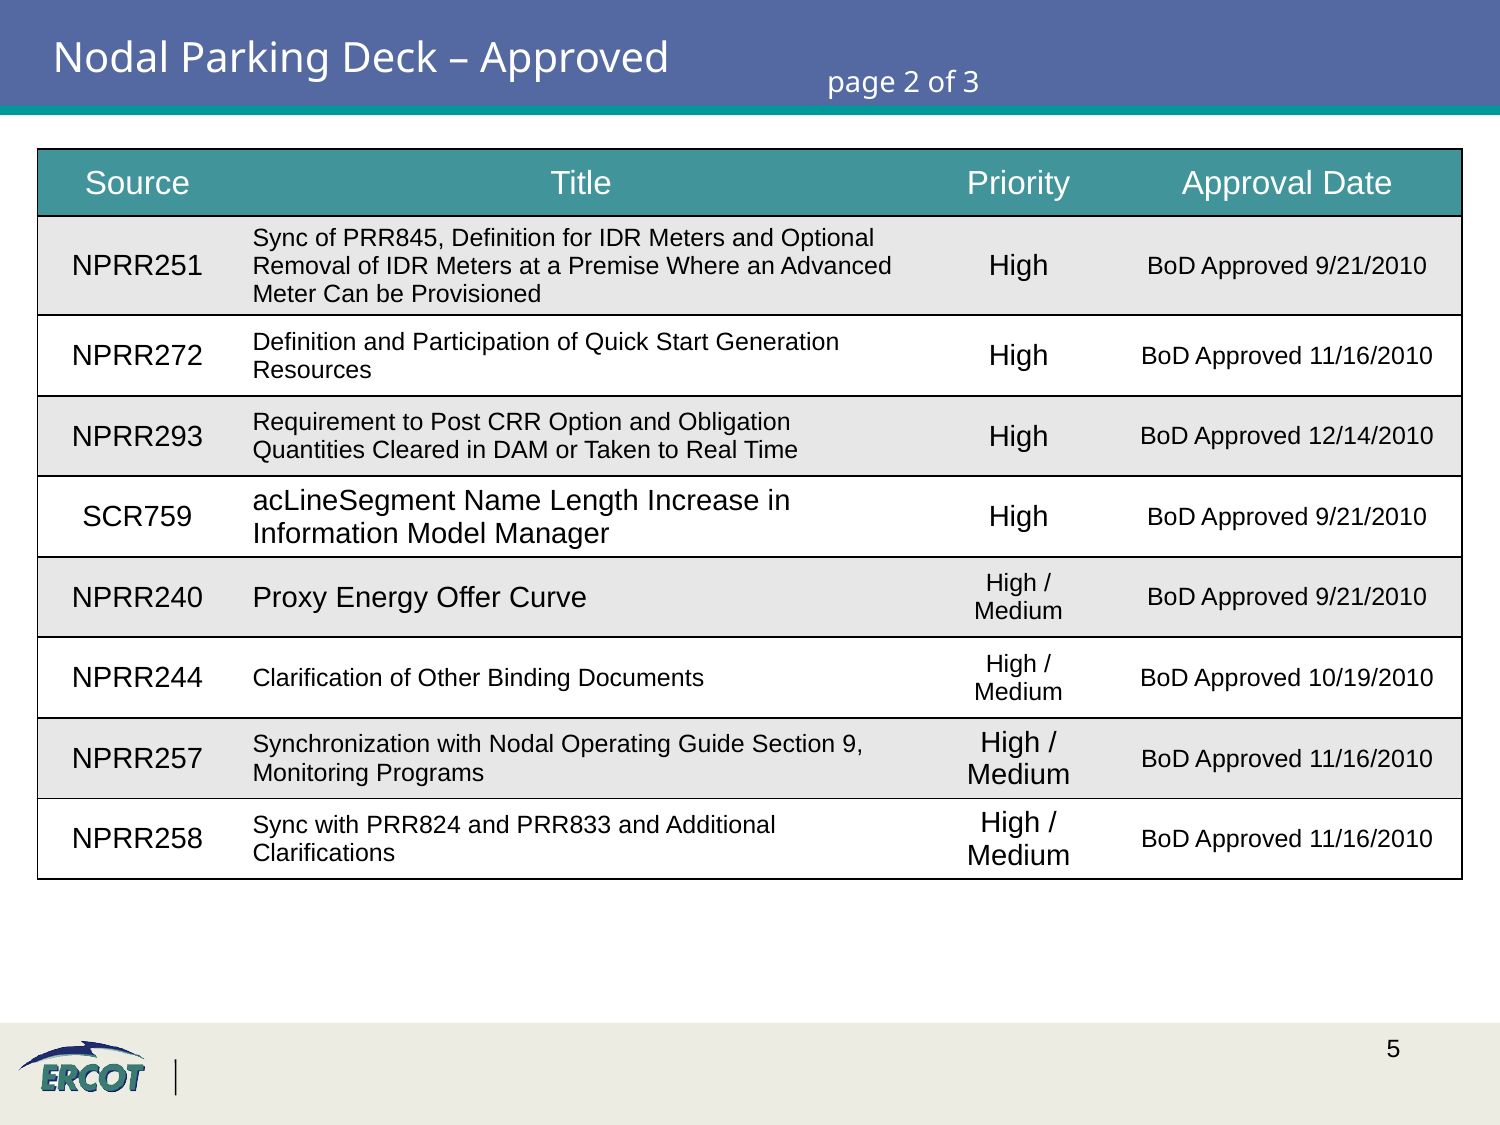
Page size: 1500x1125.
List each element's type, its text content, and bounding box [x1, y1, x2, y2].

table_cell NPRR240 [38, 558, 237, 636]
title Nodal Parking Deck – Approved [37, 12, 813, 101]
table_cell High [925, 316, 1112, 395]
table_cell High / Medium [925, 799, 1112, 878]
table_cell High / Medium [925, 558, 1112, 636]
table_cell BoD Approved 11/16/2010 [1112, 799, 1461, 878]
table_cell Sync of PRR845, Definition for IDR Meters and Optional Removal of IDR Meters at a Premise Where an Advanced Meter Can be Provisioned [237, 217, 925, 314]
table_cell NPRR293 [38, 397, 237, 475]
table_cell High [925, 477, 1112, 556]
table_cell acLineSegment Name Length Increase in Information Model Manager [237, 477, 925, 556]
table_cell NPRR272 [38, 316, 237, 395]
table_header Approval Date [1112, 150, 1461, 215]
table_cell BoD Approved 9/21/2010 [1112, 217, 1461, 314]
table_cell Requirement to Post CRR Option and Obligation Quantities Cleared in DAM or Taken to Real Time [237, 397, 925, 475]
table_cell High [925, 397, 1112, 475]
table_header Title [237, 150, 925, 215]
table_cell High / Medium [925, 638, 1112, 717]
table_cell High [925, 217, 1112, 314]
table_cell Synchronization with Nodal Operating Guide Section 9, Monitoring Programs [237, 719, 925, 798]
table_cell SCR759 [38, 477, 237, 556]
table_cell BoD Approved 9/21/2010 [1112, 558, 1461, 636]
table_cell NPRR244 [38, 638, 237, 717]
table_cell Proxy Energy Offer Curve [237, 558, 925, 636]
table_header Priority [925, 150, 1112, 215]
table_header Source [38, 150, 237, 215]
table_cell BoD Approved 11/16/2010 [1112, 316, 1461, 395]
table_cell BoD Approved 10/19/2010 [1112, 638, 1461, 717]
table_cell BoD Approved 9/21/2010 [1112, 477, 1461, 556]
table_cell BoD Approved 11/16/2010 [1112, 719, 1461, 798]
table_cell Definition and Participation of Quick Start Generation Resources [237, 316, 925, 395]
table_cell NPRR258 [38, 799, 237, 878]
table_cell BoD Approved 12/14/2010 [1112, 397, 1461, 475]
picture [10, 1031, 151, 1111]
table_cell Sync with PRR824 and PRR833 and Additional Clarifications [237, 799, 925, 878]
table_cell NPRR257 [38, 719, 237, 798]
table_cell NPRR251 [38, 217, 237, 314]
table_cell High / Medium [925, 719, 1112, 798]
text_box page 2 of 3 [812, 37, 1038, 125]
table_cell Clarification of Other Binding Documents [237, 638, 925, 717]
